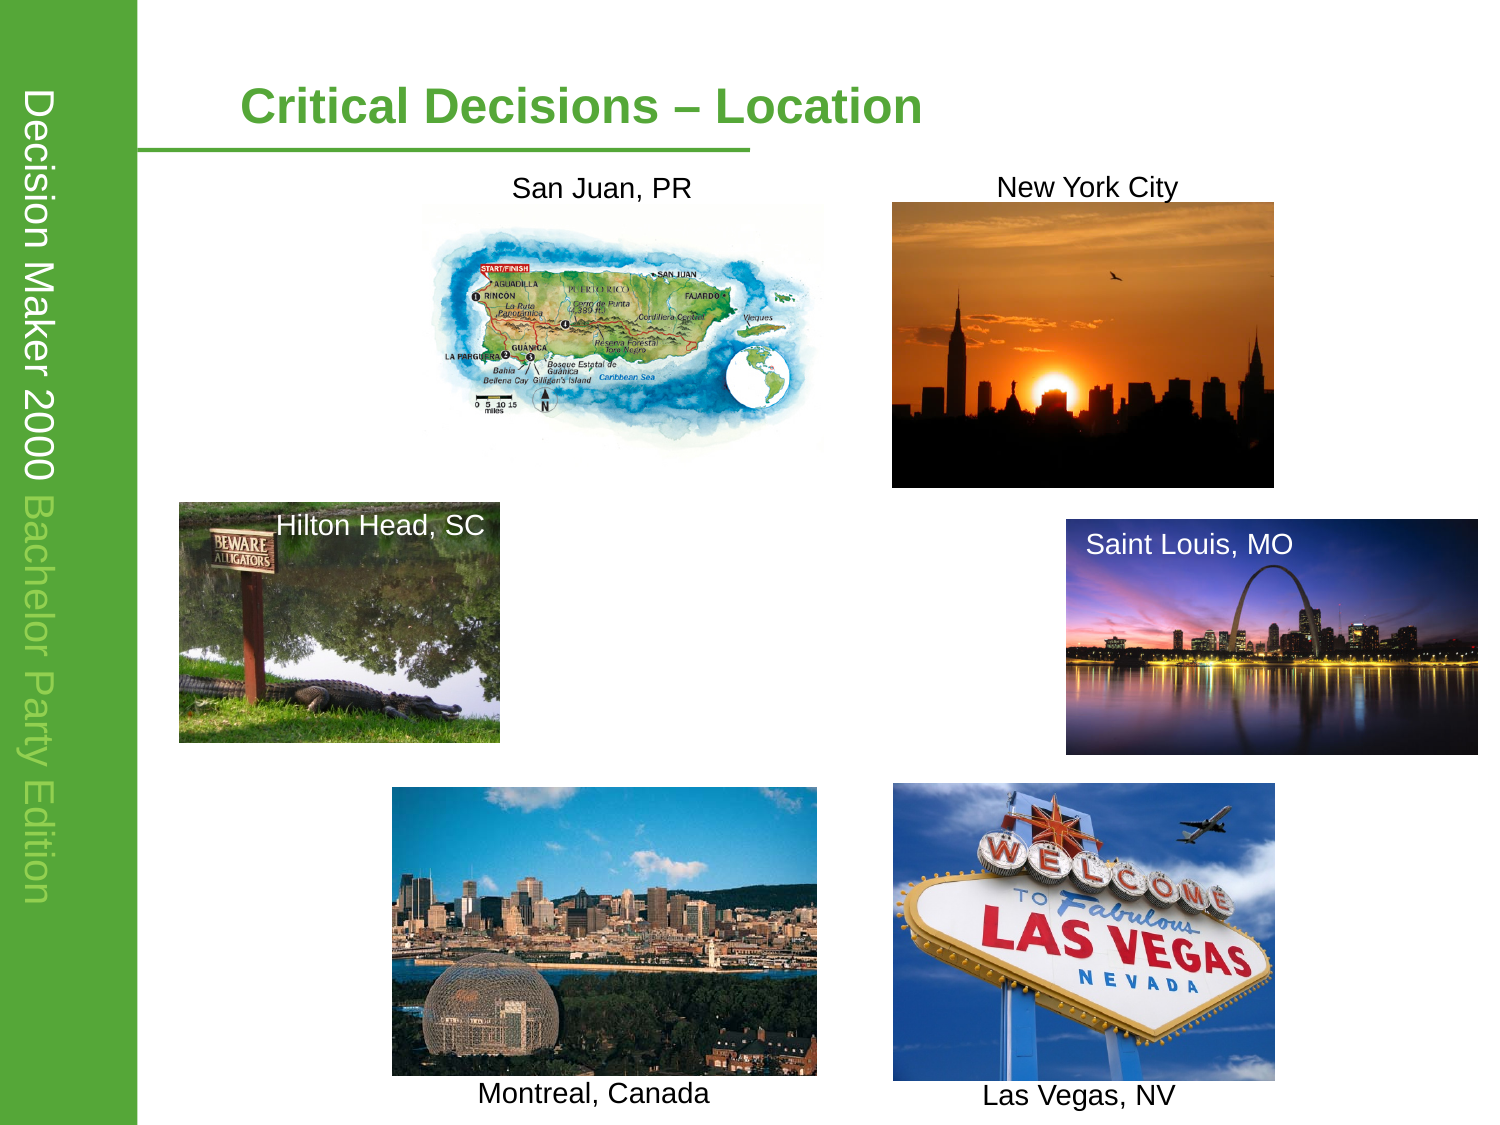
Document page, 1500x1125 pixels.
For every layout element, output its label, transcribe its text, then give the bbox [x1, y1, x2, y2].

picture [893, 782, 1276, 1081]
picture [392, 787, 817, 1077]
picture [178, 501, 501, 743]
text_box New York City [941, 161, 1234, 200]
picture [422, 203, 824, 467]
picture [891, 201, 1274, 488]
text_box Las Vegas, NV [933, 1089, 1226, 1120]
picture [1066, 518, 1478, 755]
title Critical Decisions – Location [224, 38, 1392, 169]
text_box San Juan, PR [456, 161, 749, 202]
text_box Montreal, Canada [447, 1085, 740, 1117]
picture [800, 787, 817, 794]
